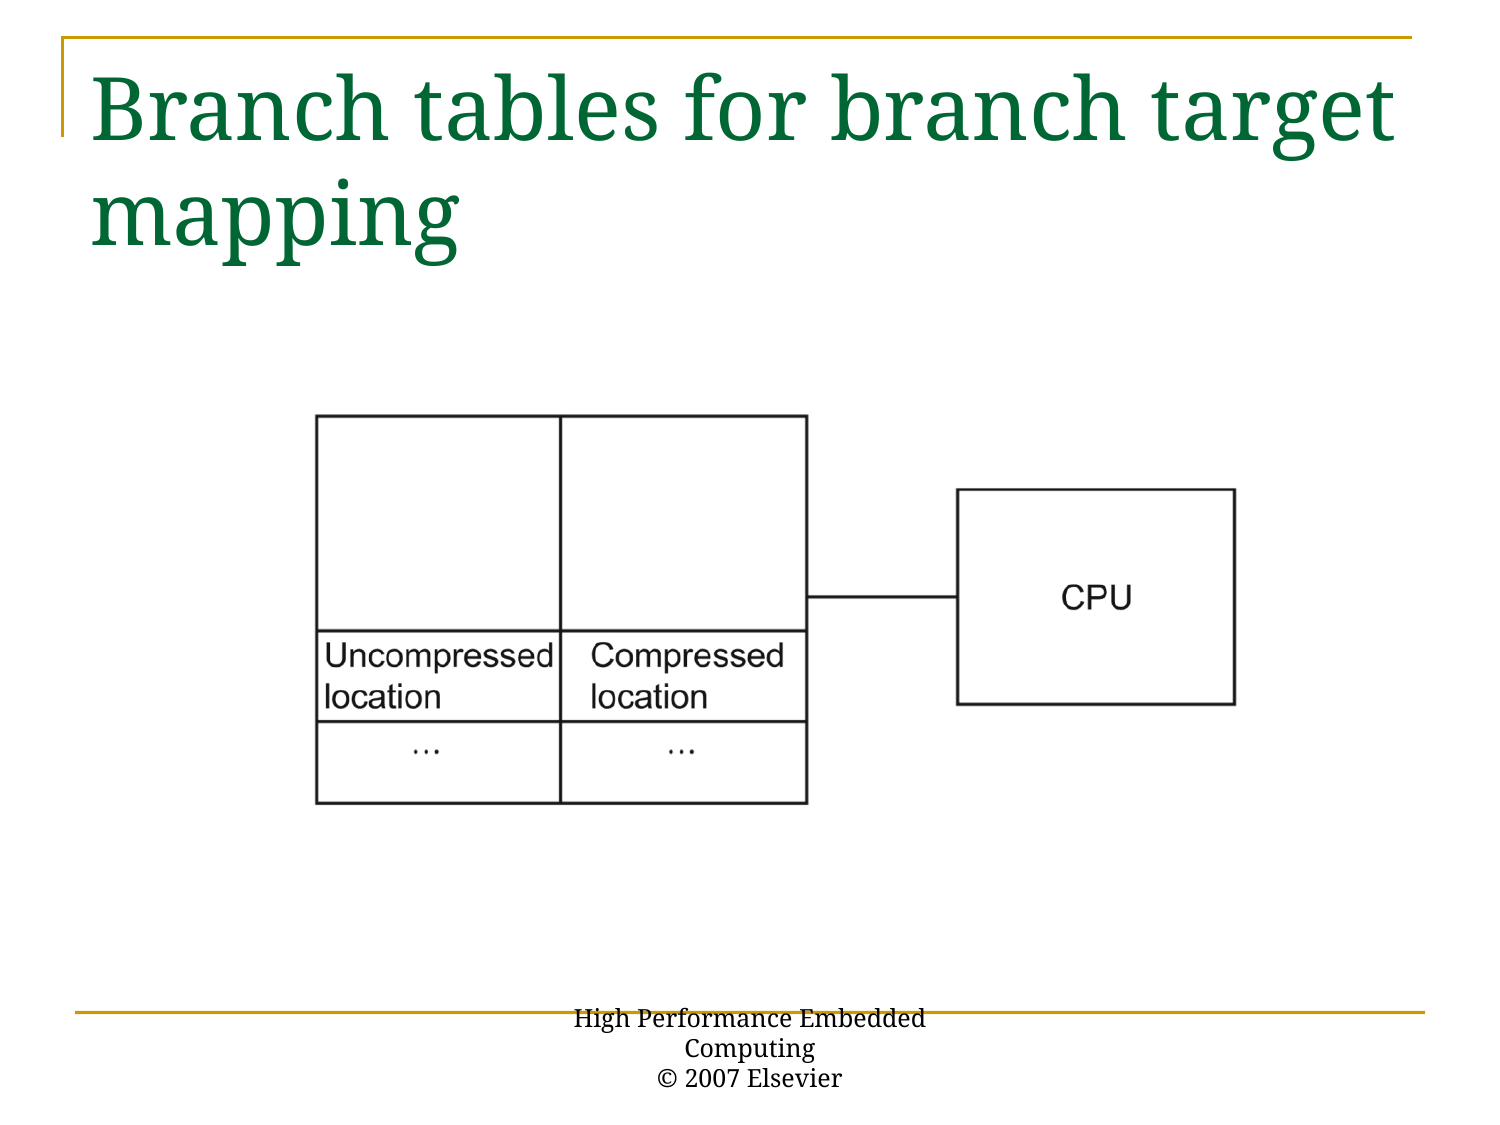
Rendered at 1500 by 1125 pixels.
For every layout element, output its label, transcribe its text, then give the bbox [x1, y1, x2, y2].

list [312, 412, 1238, 806]
title Branch tables for branch target mapping [75, 45, 1425, 233]
footer High Performance Embedded Computing © 2007 Elsevier [512, 1025, 988, 1100]
